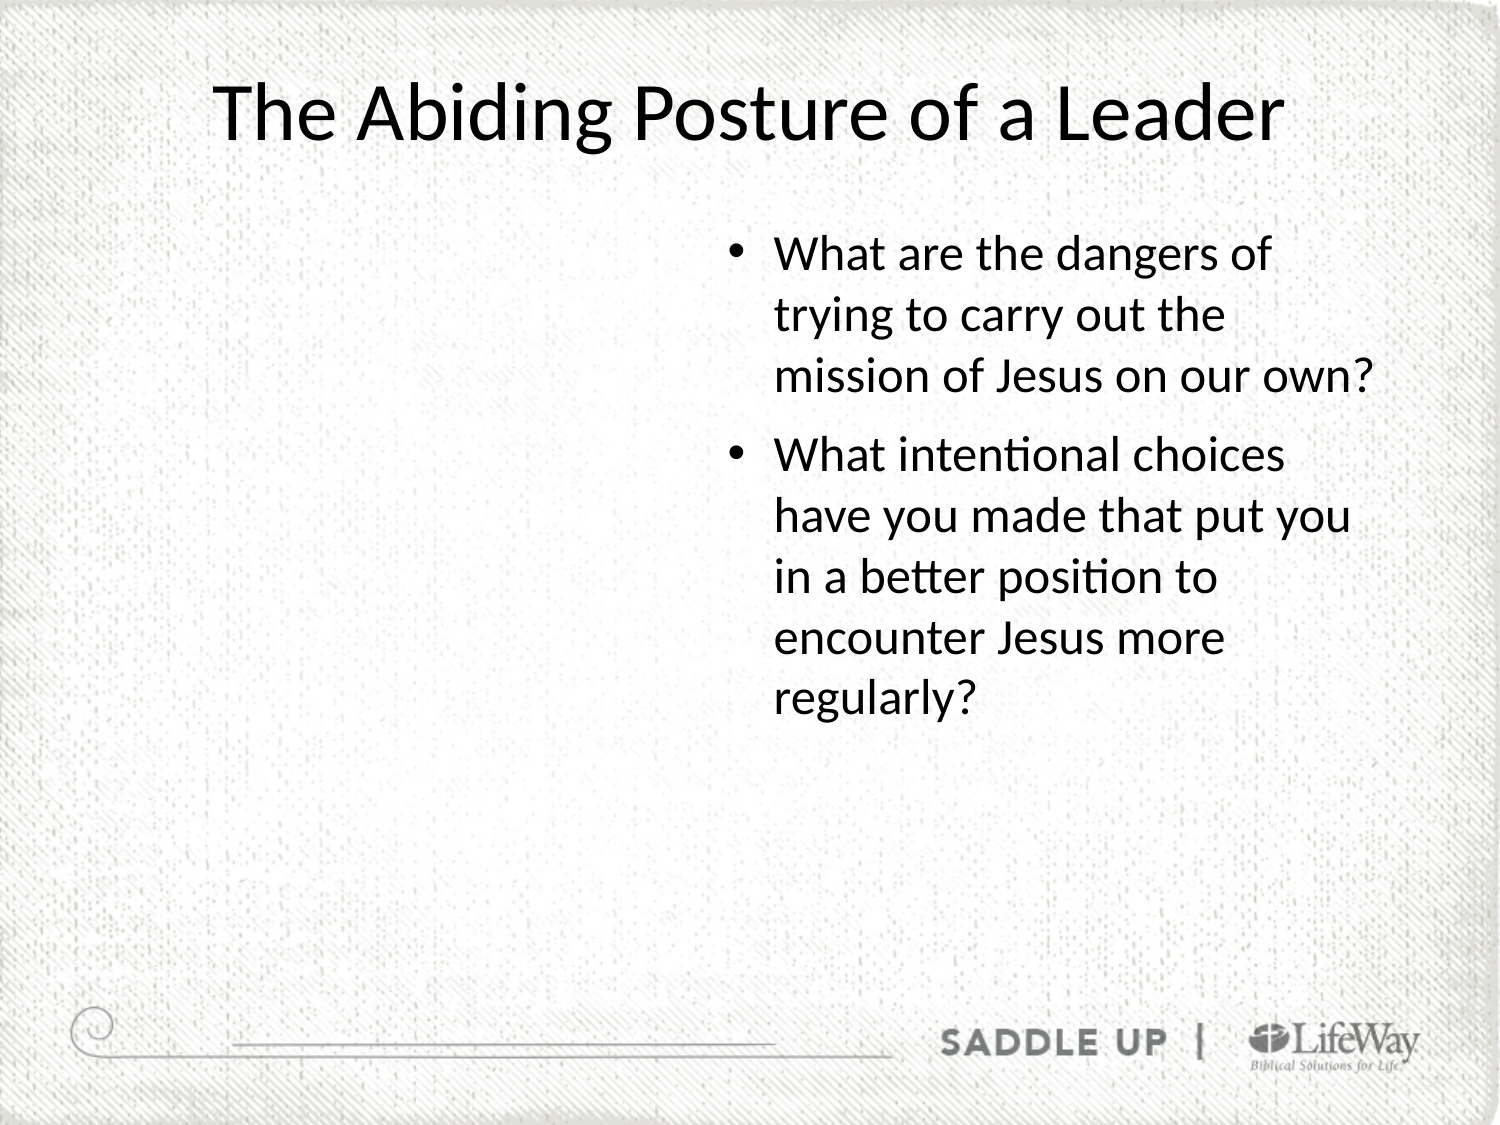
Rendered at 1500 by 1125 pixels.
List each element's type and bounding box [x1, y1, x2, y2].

list [0, 0, 1500, 1125]
